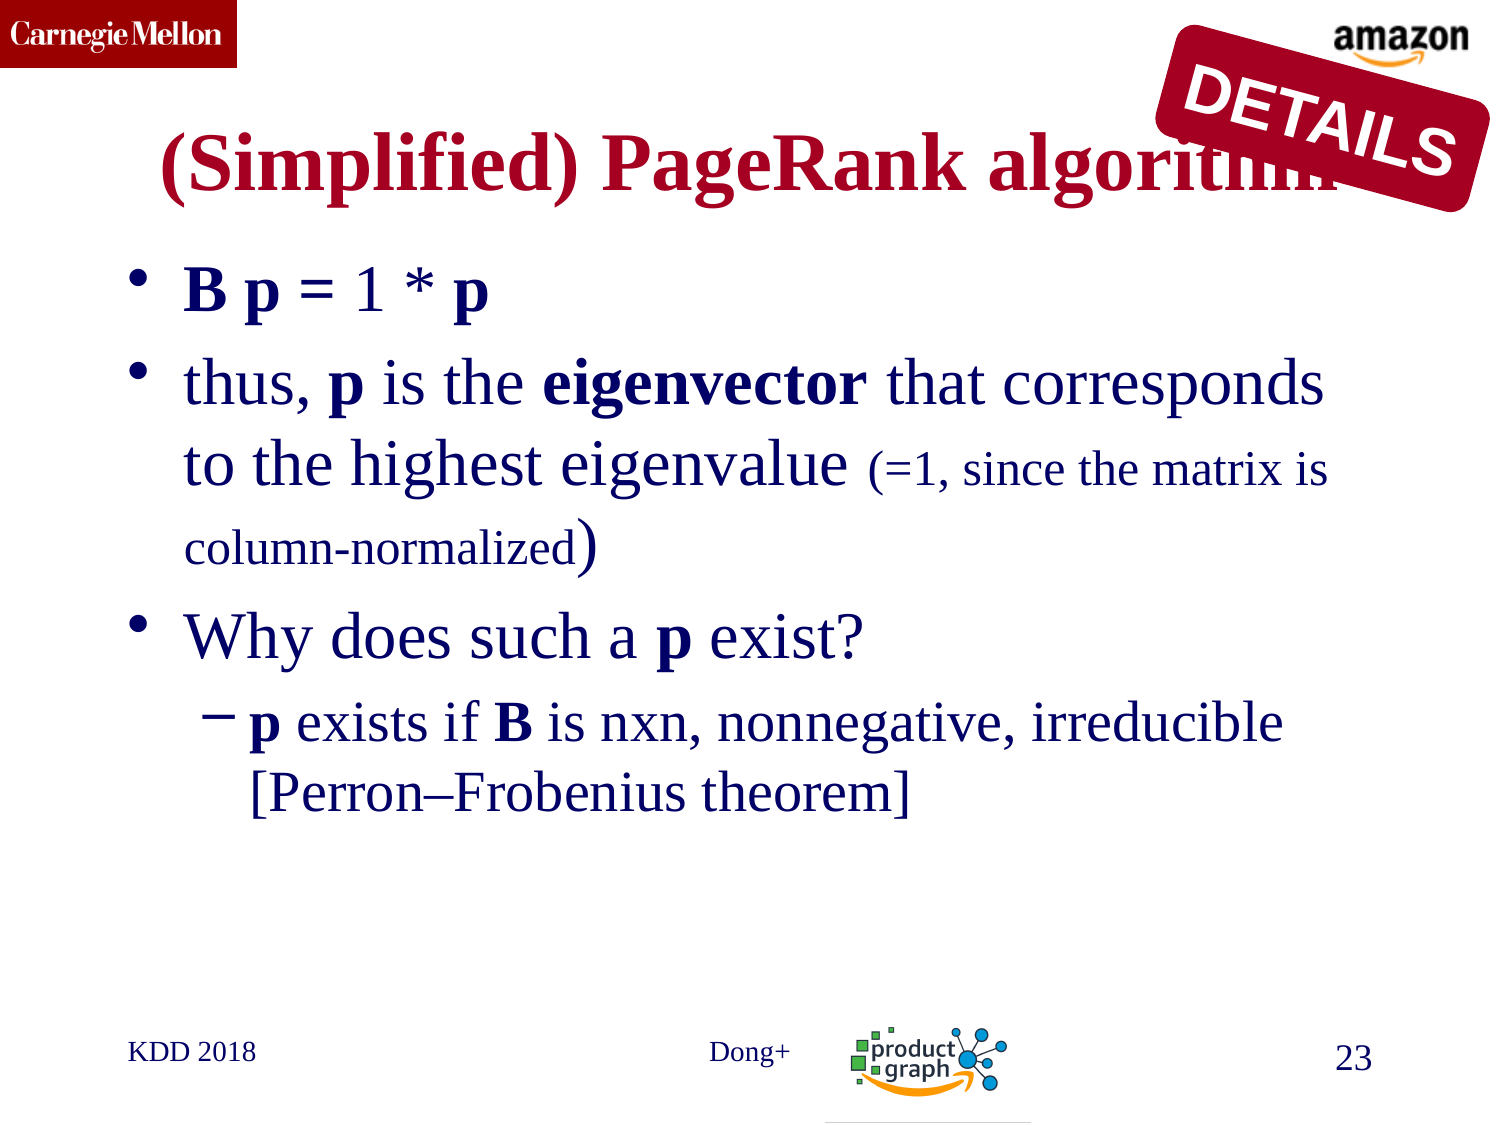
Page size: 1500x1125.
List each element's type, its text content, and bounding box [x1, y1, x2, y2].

list B p = 1 * p thus, p is the eigenvector that corresponds to the highest eigenvalue (=1, since the matrix is column-normalized) Why does such a p exist? p exists if B is nxn, nonnegative, irreducible [Perron–Frobenius theorem] [112, 237, 1388, 1001]
picture [0, 0, 237, 68]
picture [1322, 4, 1484, 88]
text_box DETAILS [1155, 24, 1490, 213]
title (Simplified) PageRank algorithm [112, 99, 1388, 213]
slide_number 23 [1074, 1024, 1388, 1101]
slide_number KDD 2018 [112, 1024, 426, 1101]
footer Dong+ [512, 1024, 988, 1101]
